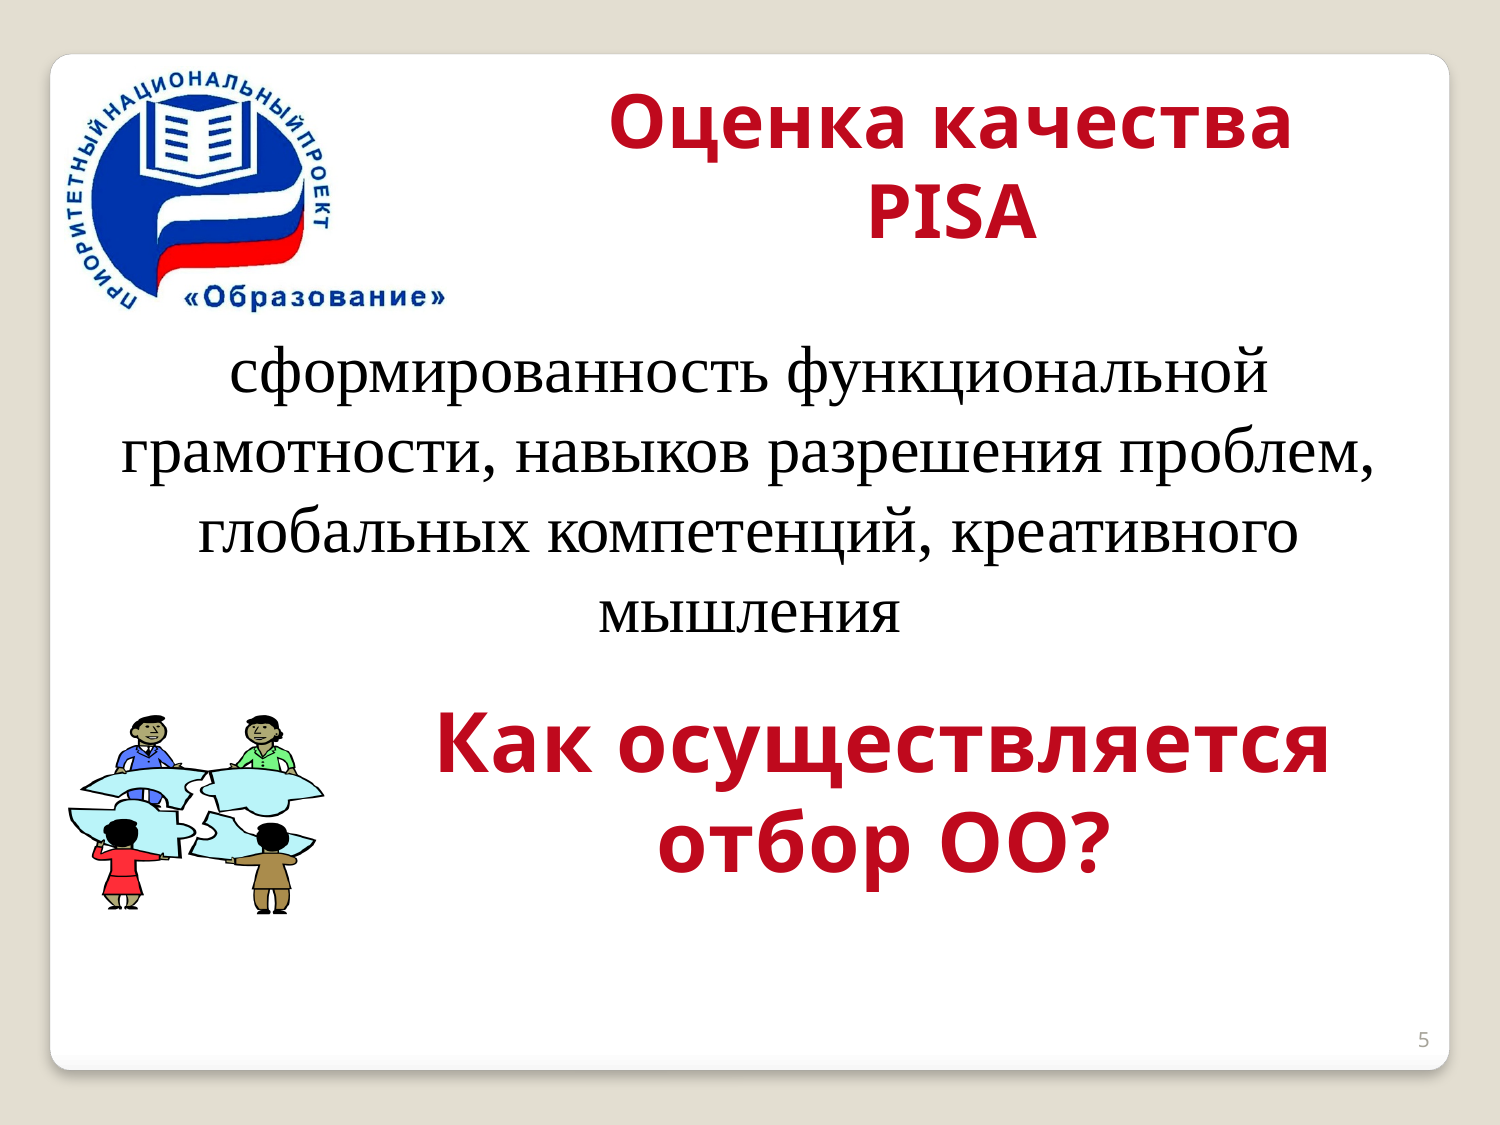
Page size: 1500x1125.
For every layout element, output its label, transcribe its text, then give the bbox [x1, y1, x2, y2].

picture [64, 66, 447, 315]
text_box Как осуществляется отбор ОО? [333, 681, 1435, 897]
text_box сформированность функциональной грамотности, навыков разрешения проблем, глобальных компетенций, креативного мышления [64, 318, 1436, 654]
slide_number 5 [1369, 1002, 1445, 1063]
picture [68, 715, 325, 917]
text_box Оценка качества PISA [451, 66, 1452, 262]
